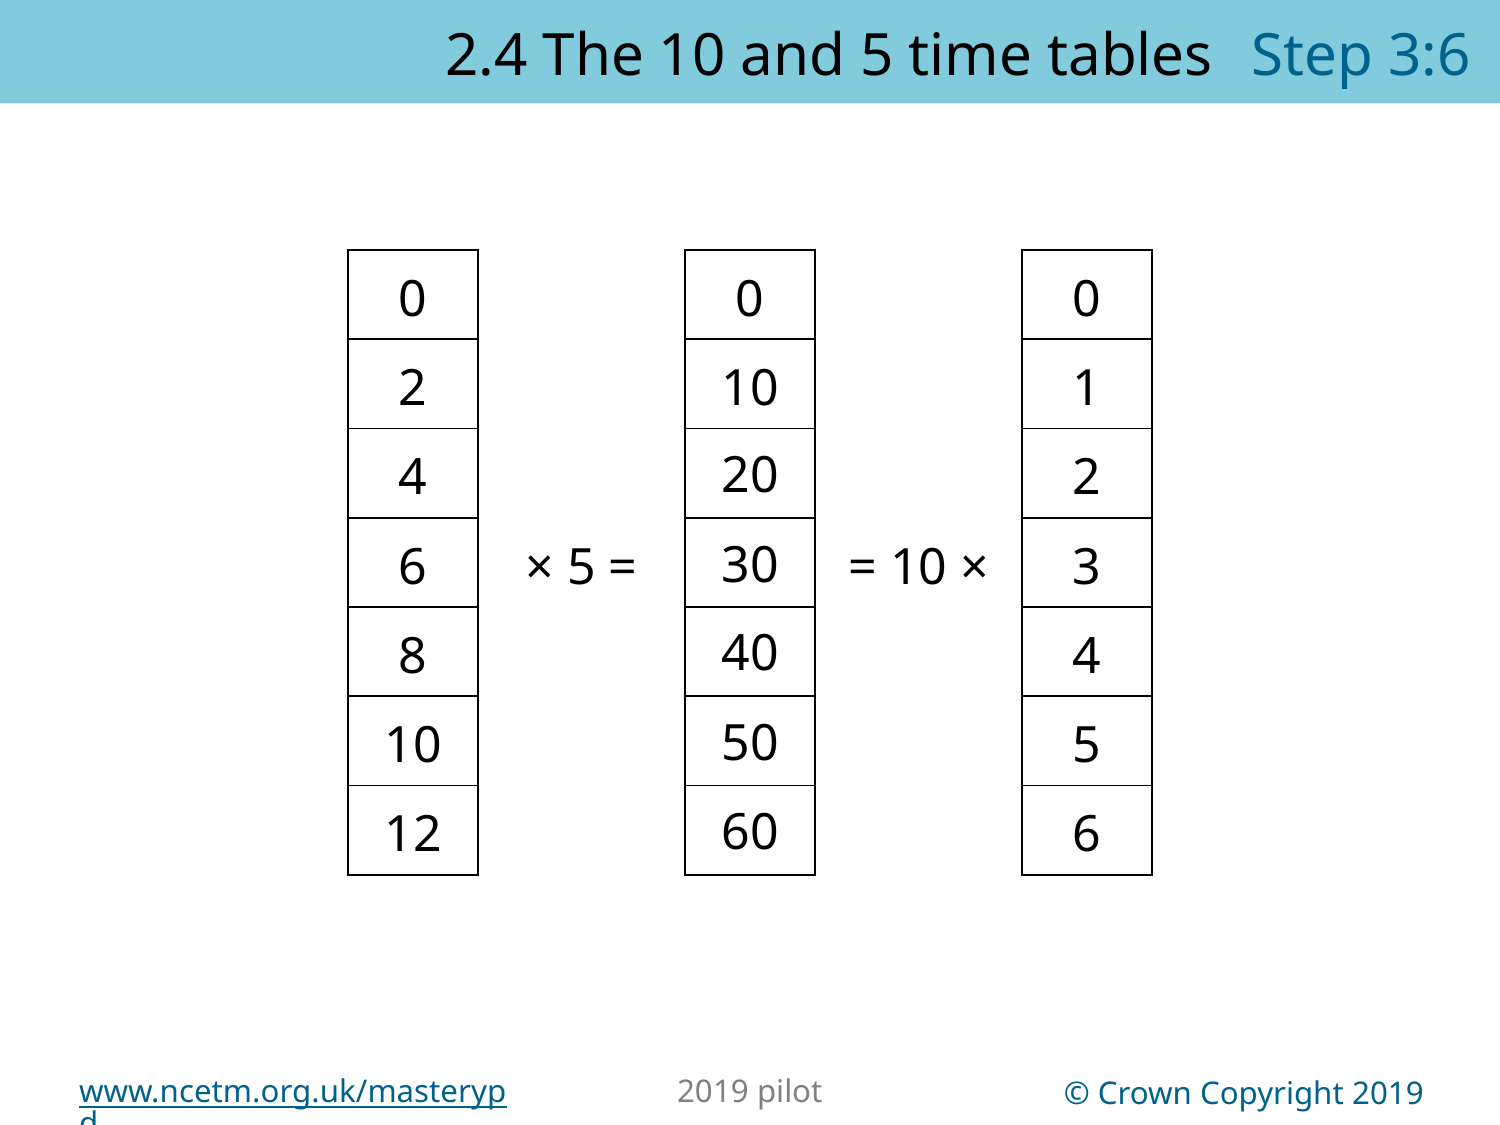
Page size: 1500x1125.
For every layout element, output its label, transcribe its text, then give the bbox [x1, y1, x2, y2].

table_cell 2 [1023, 429, 1151, 517]
table_cell 8 [349, 608, 477, 695]
table_cell 4 [349, 429, 477, 517]
table_cell 10 [686, 340, 814, 428]
text_box 20 [706, 434, 794, 510]
table_cell 12 [349, 786, 477, 874]
table_cell [686, 429, 814, 517]
table_cell 5 [1023, 697, 1151, 785]
list 2.4 The 10 and 5 time tables Step 3:6 [0, 0, 1500, 104]
table_cell 3 [1023, 519, 1151, 606]
table_cell [686, 786, 814, 874]
table_cell [686, 608, 814, 695]
table_cell 10 [349, 697, 477, 785]
table_header × 5 = [479, 250, 684, 875]
text_box 40 [706, 613, 794, 689]
text_box 30 [706, 524, 794, 600]
table_header 0 [686, 251, 814, 338]
table_cell 6 [1023, 786, 1151, 874]
text_box 50 [706, 703, 794, 779]
table_header = 10 × [816, 250, 1021, 875]
table_cell 6 [349, 519, 477, 606]
table_cell [686, 519, 814, 606]
table_cell 4 [1023, 608, 1151, 695]
text_box 60 [706, 792, 794, 868]
table_cell [686, 697, 814, 785]
table_cell 1 [1023, 340, 1151, 428]
table_header 0 [1023, 251, 1151, 338]
table_header 0 [349, 251, 477, 338]
table_cell 2 [349, 340, 477, 428]
